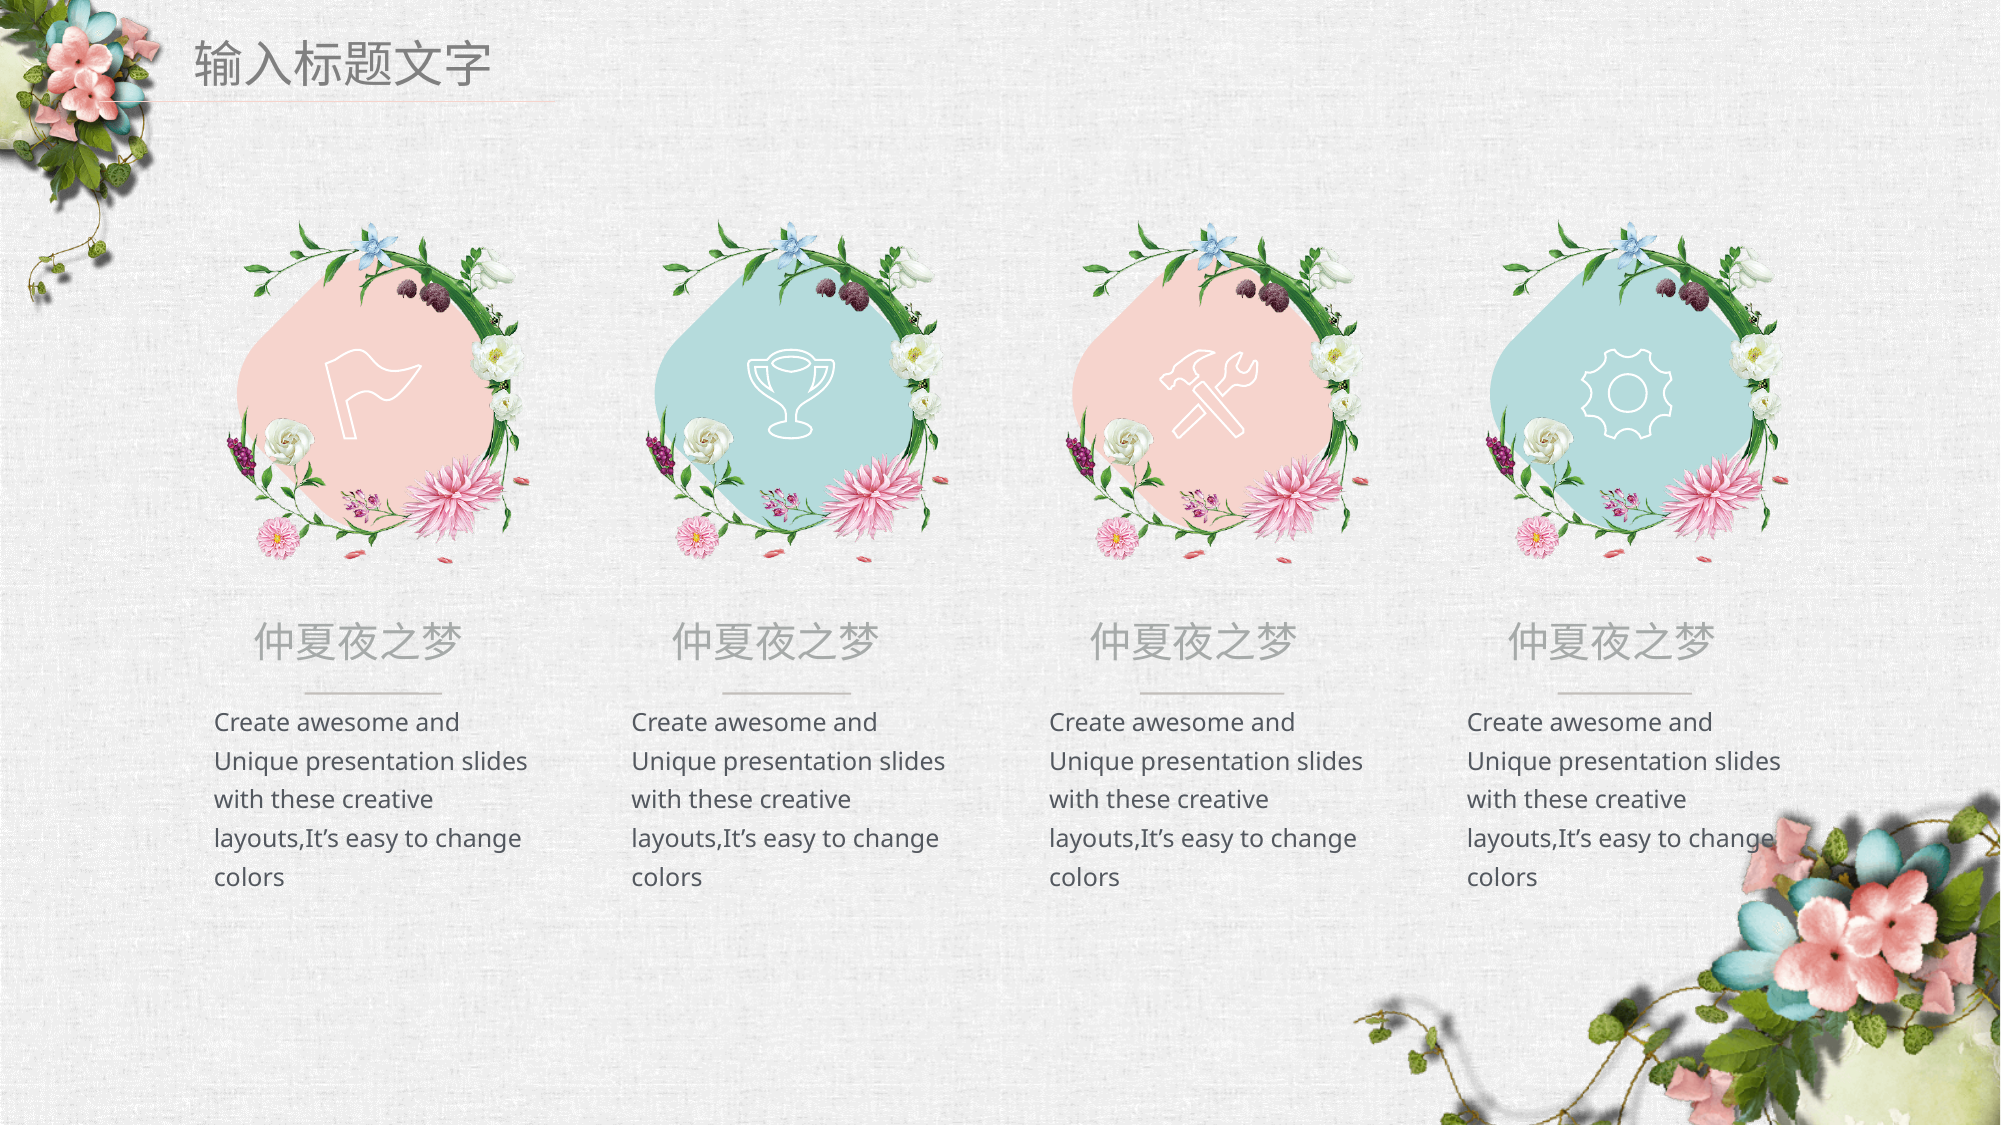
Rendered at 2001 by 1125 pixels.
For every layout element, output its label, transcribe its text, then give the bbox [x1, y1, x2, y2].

text_box Create awesome and Unique presentation slides with these creative layouts,It’s easy to change colors [209, 693, 538, 896]
text_box 仲夏夜之梦 [1085, 620, 1303, 671]
text_box Create awesome and Unique presentation slides with these creative layouts,It’s easy to change colors [1462, 693, 1791, 896]
text_box 仲夏夜之梦 [1502, 619, 1721, 671]
text_box 仲夏夜之梦 [667, 619, 885, 671]
text_box Create awesome and Unique presentation slides with these creative layouts,It’s easy to change colors [627, 693, 955, 896]
picture [0, 0, 2001, 1125]
text_box Create awesome and Unique presentation slides with these creative layouts,It’s easy to change colors [1044, 693, 1373, 896]
text_box 输入标题文字 [178, 25, 555, 101]
text_box 仲夏夜之梦 [249, 620, 468, 671]
